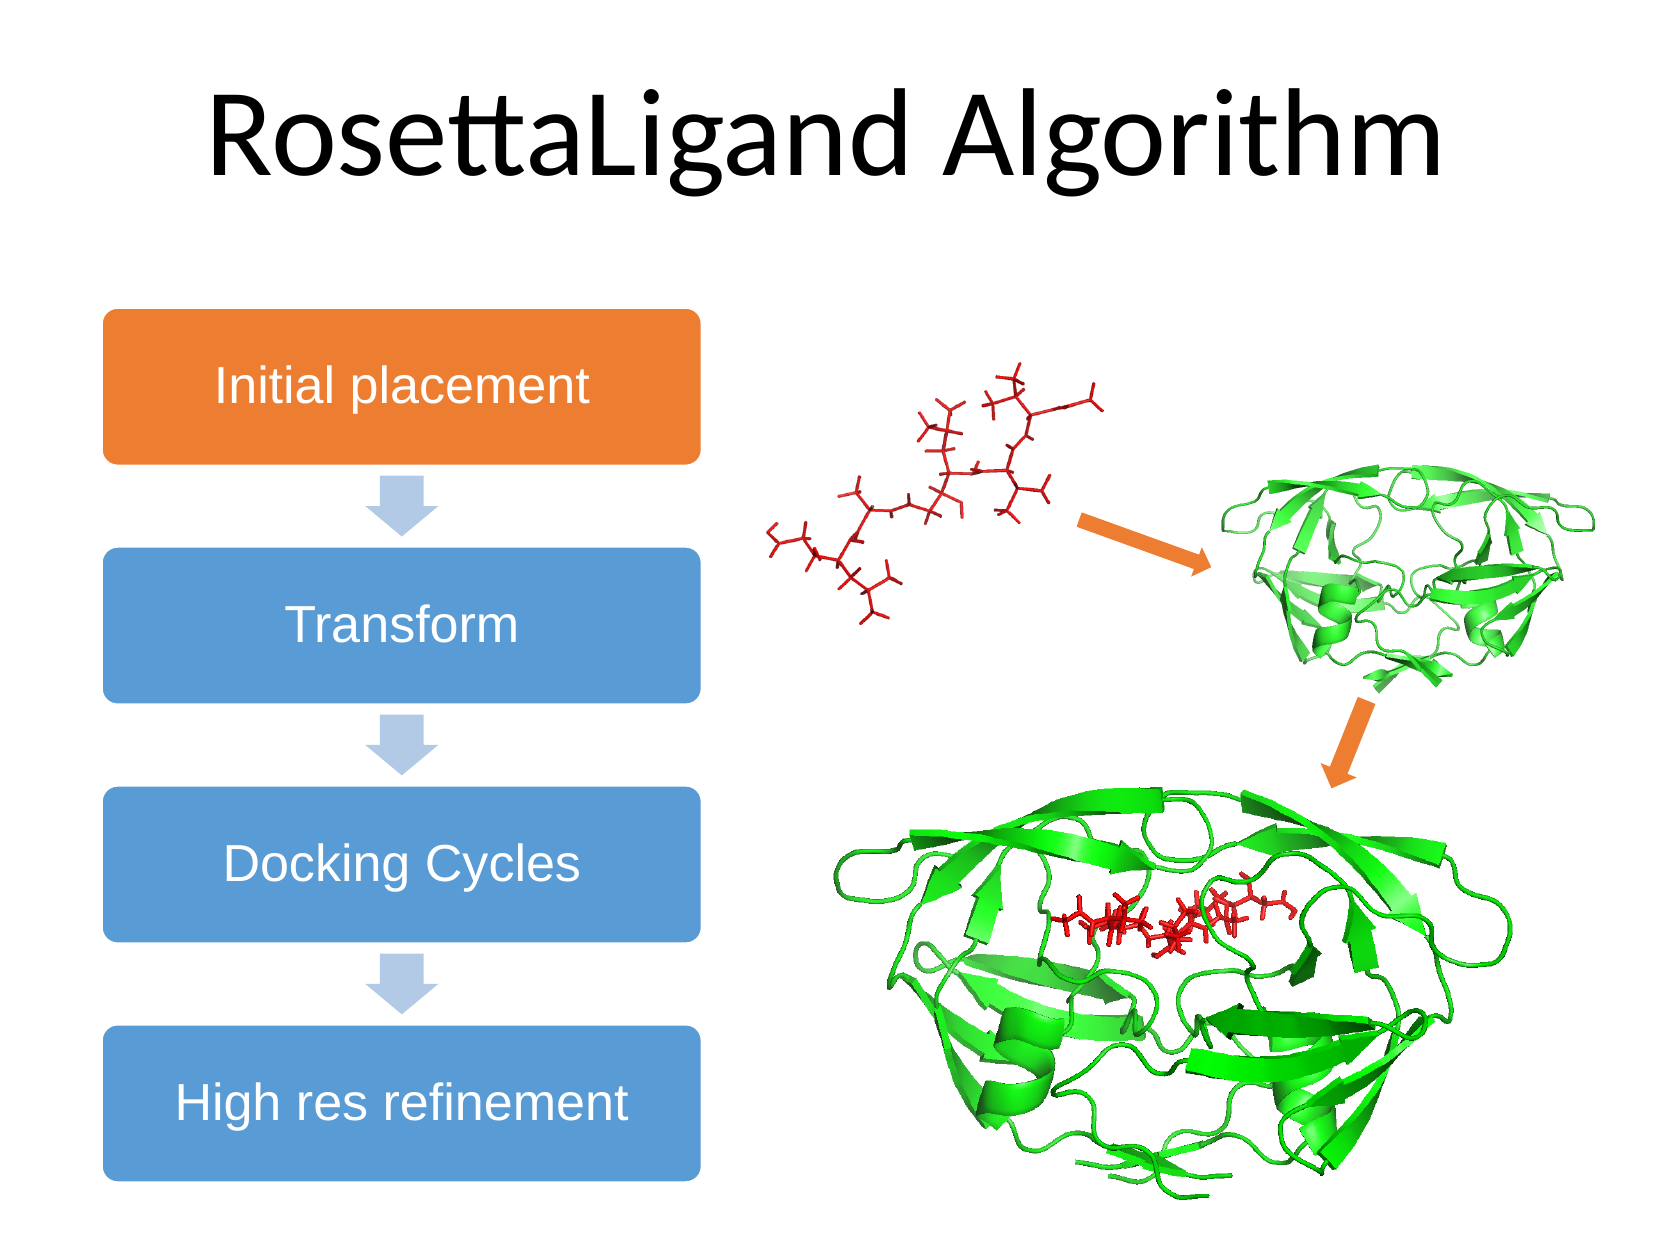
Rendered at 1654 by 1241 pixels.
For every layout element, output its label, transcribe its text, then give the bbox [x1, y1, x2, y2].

picture [1214, 457, 1603, 699]
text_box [101, 307, 702, 1183]
text_box [1322, 706, 1374, 778]
picture [764, 357, 1109, 627]
text_box [1112, 524, 1208, 575]
picture [826, 779, 1515, 1208]
title RosettaLigand Algorithm [82, 39, 1571, 232]
